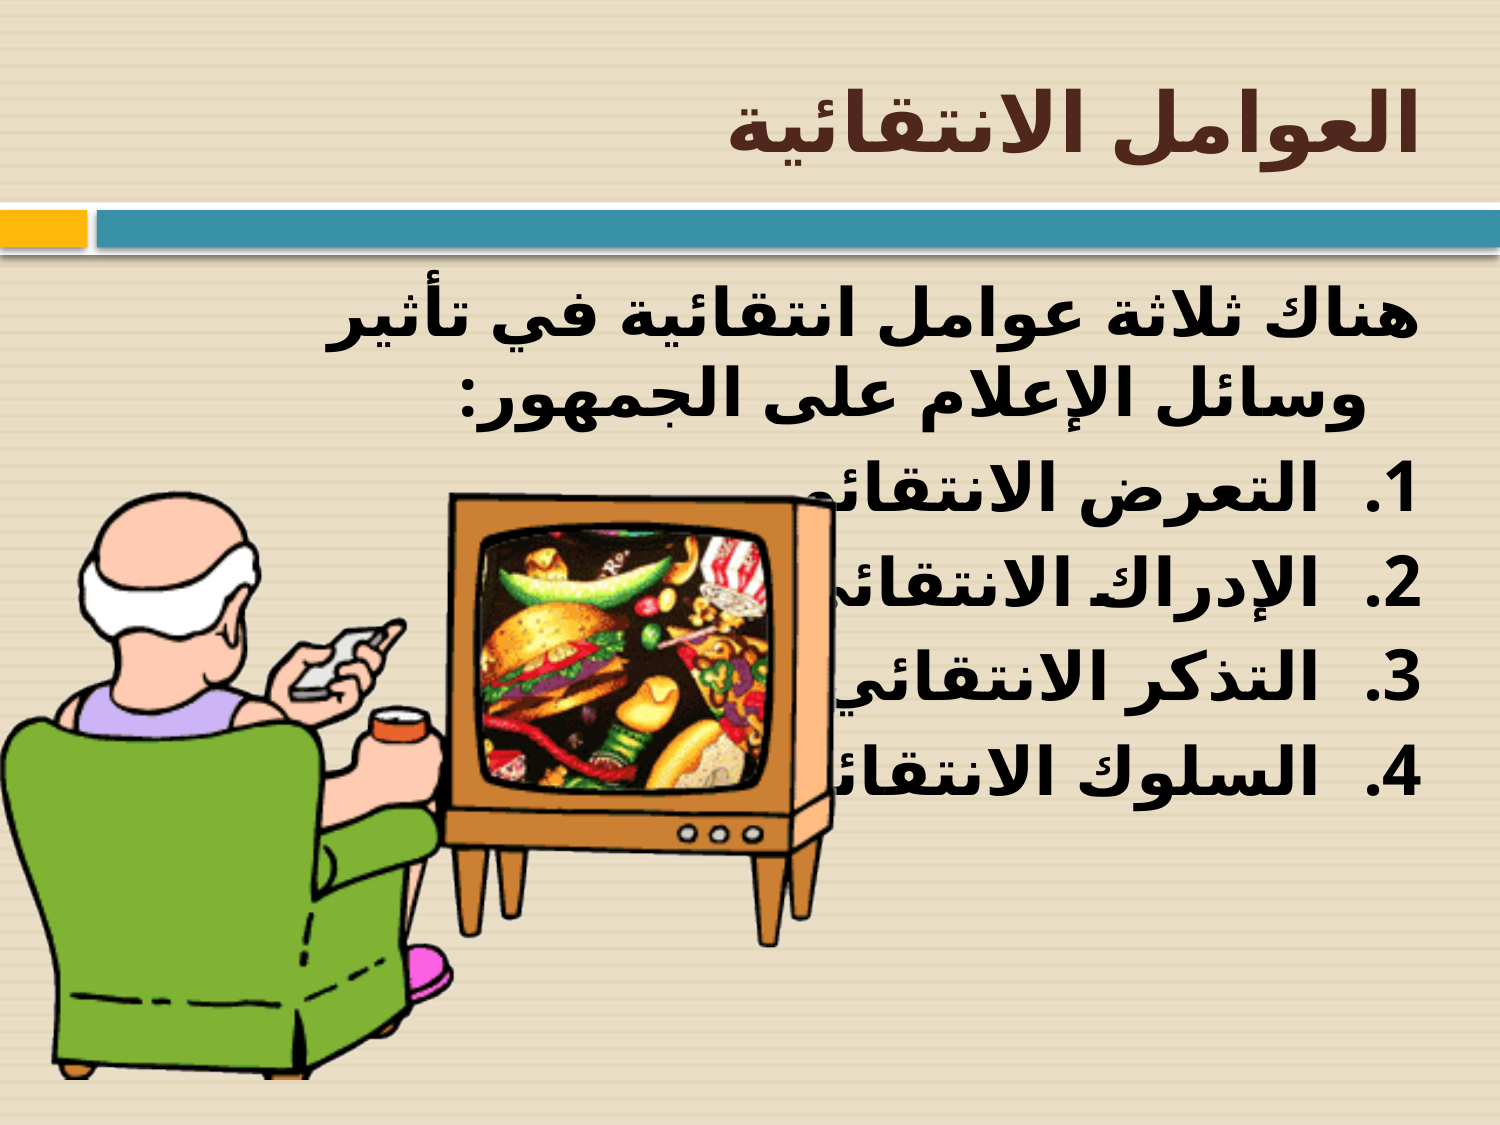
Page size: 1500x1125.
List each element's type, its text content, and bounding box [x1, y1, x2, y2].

list هناك ثلاثة عوامل انتقائية في تأثير وسائل الإعلام على الجمهور: التعرض الانتقائي الإدراك الانتقائي التذكر الانتقائي السلوك الانتقائي [100, 262, 1438, 1000]
picture [0, 474, 844, 1080]
title العوامل الانتقائية [100, 37, 1438, 200]
